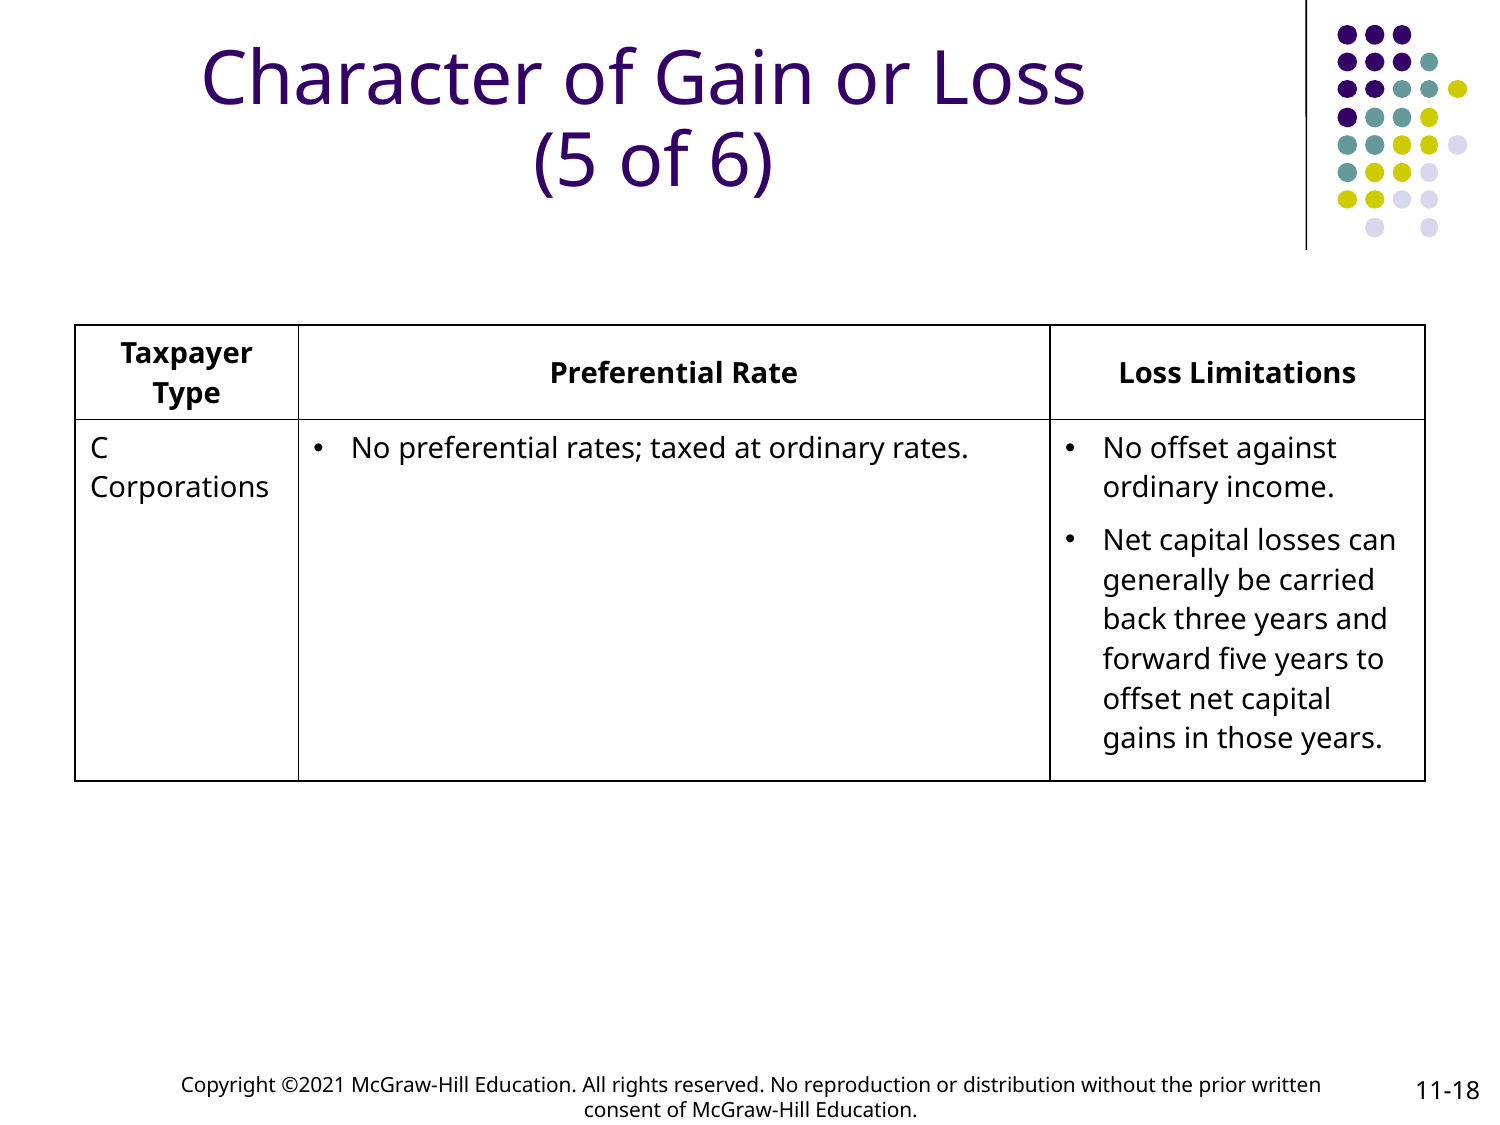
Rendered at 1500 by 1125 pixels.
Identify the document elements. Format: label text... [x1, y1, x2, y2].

table_header Taxpayer Type [76, 326, 298, 419]
title Character of Gain or Loss (5 of 6) [32, 8, 1275, 234]
table_cell No preferential rates; taxed at ordinary rates. [299, 420, 1049, 780]
slide_number 11-18 [1345, 1061, 1496, 1122]
table_header Preferential Rate [299, 326, 1049, 419]
table_cell No offset against ordinary income. Net capital losses can generally be carried back three years and forward five years to offset net capital gains in those years. [1051, 420, 1424, 780]
table_cell C Corporations [76, 420, 298, 780]
table_header Loss Limitations [1051, 326, 1424, 419]
